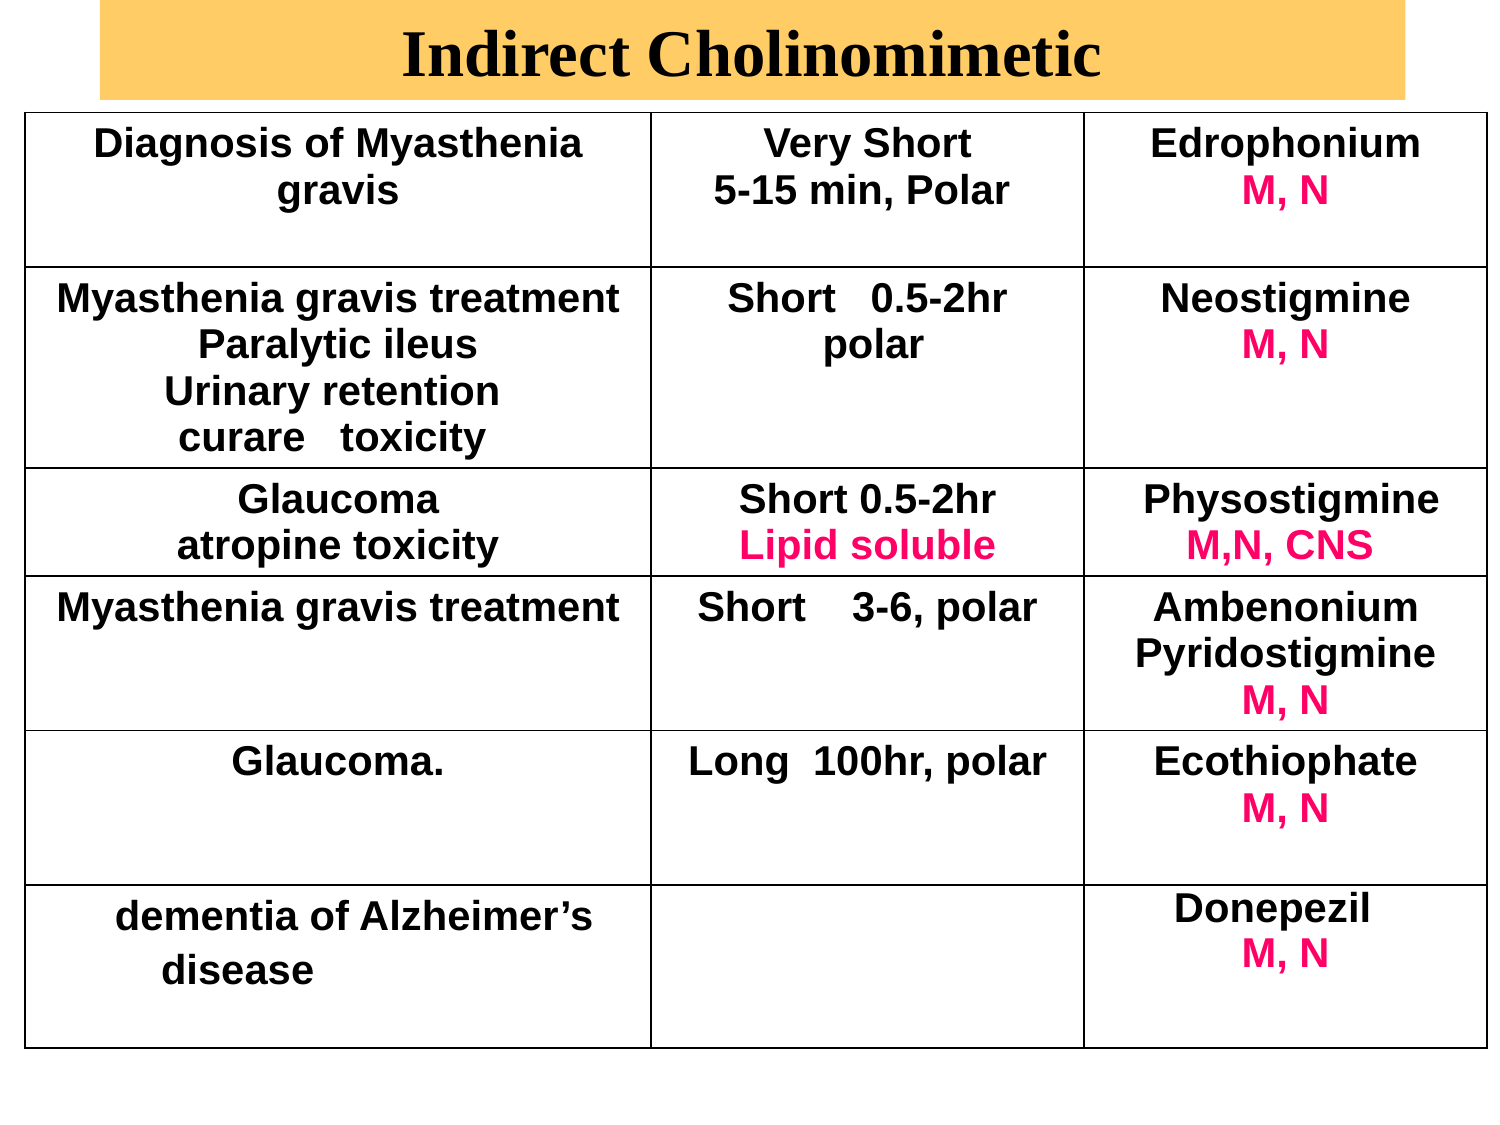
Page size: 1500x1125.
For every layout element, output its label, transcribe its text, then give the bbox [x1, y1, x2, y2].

table_cell Short 0.5-2hr Lipid soluble [652, 469, 1083, 575]
table_header Diagnosis of Myasthenia gravis [26, 113, 650, 266]
table_header Very Short 5-15 min, Polar [652, 113, 1083, 266]
table_cell Ambenonium Pyridostigmine M, N [1085, 577, 1486, 730]
table_cell Donepezil M, N [1085, 886, 1486, 1047]
table_cell Glaucoma atropine toxicity [26, 469, 650, 575]
table_cell Short 3-6, polar [652, 577, 1083, 730]
table_cell dementia of Alzheimer’s disease [26, 886, 650, 1047]
table_cell Neostigmine M, N [1085, 268, 1486, 467]
table_cell Physostigmine M,N, CNS [1085, 469, 1486, 575]
table_cell Myasthenia gravis treatment Paralytic ileus Urinary retention curare toxicity [26, 268, 650, 467]
table_cell Short 0.5-2hr polar [652, 268, 1083, 467]
text_box Indirect Cholinomimetic [99, 0, 1406, 100]
table_cell [652, 886, 1083, 1047]
table_cell Myasthenia gravis treatment [26, 577, 650, 730]
table_header Edrophonium M, N [1085, 113, 1486, 266]
table_cell Long 100hr, polar [652, 731, 1083, 884]
table_cell Glaucoma. [26, 731, 650, 884]
table_cell Ecothiophate M, N [1085, 731, 1486, 884]
